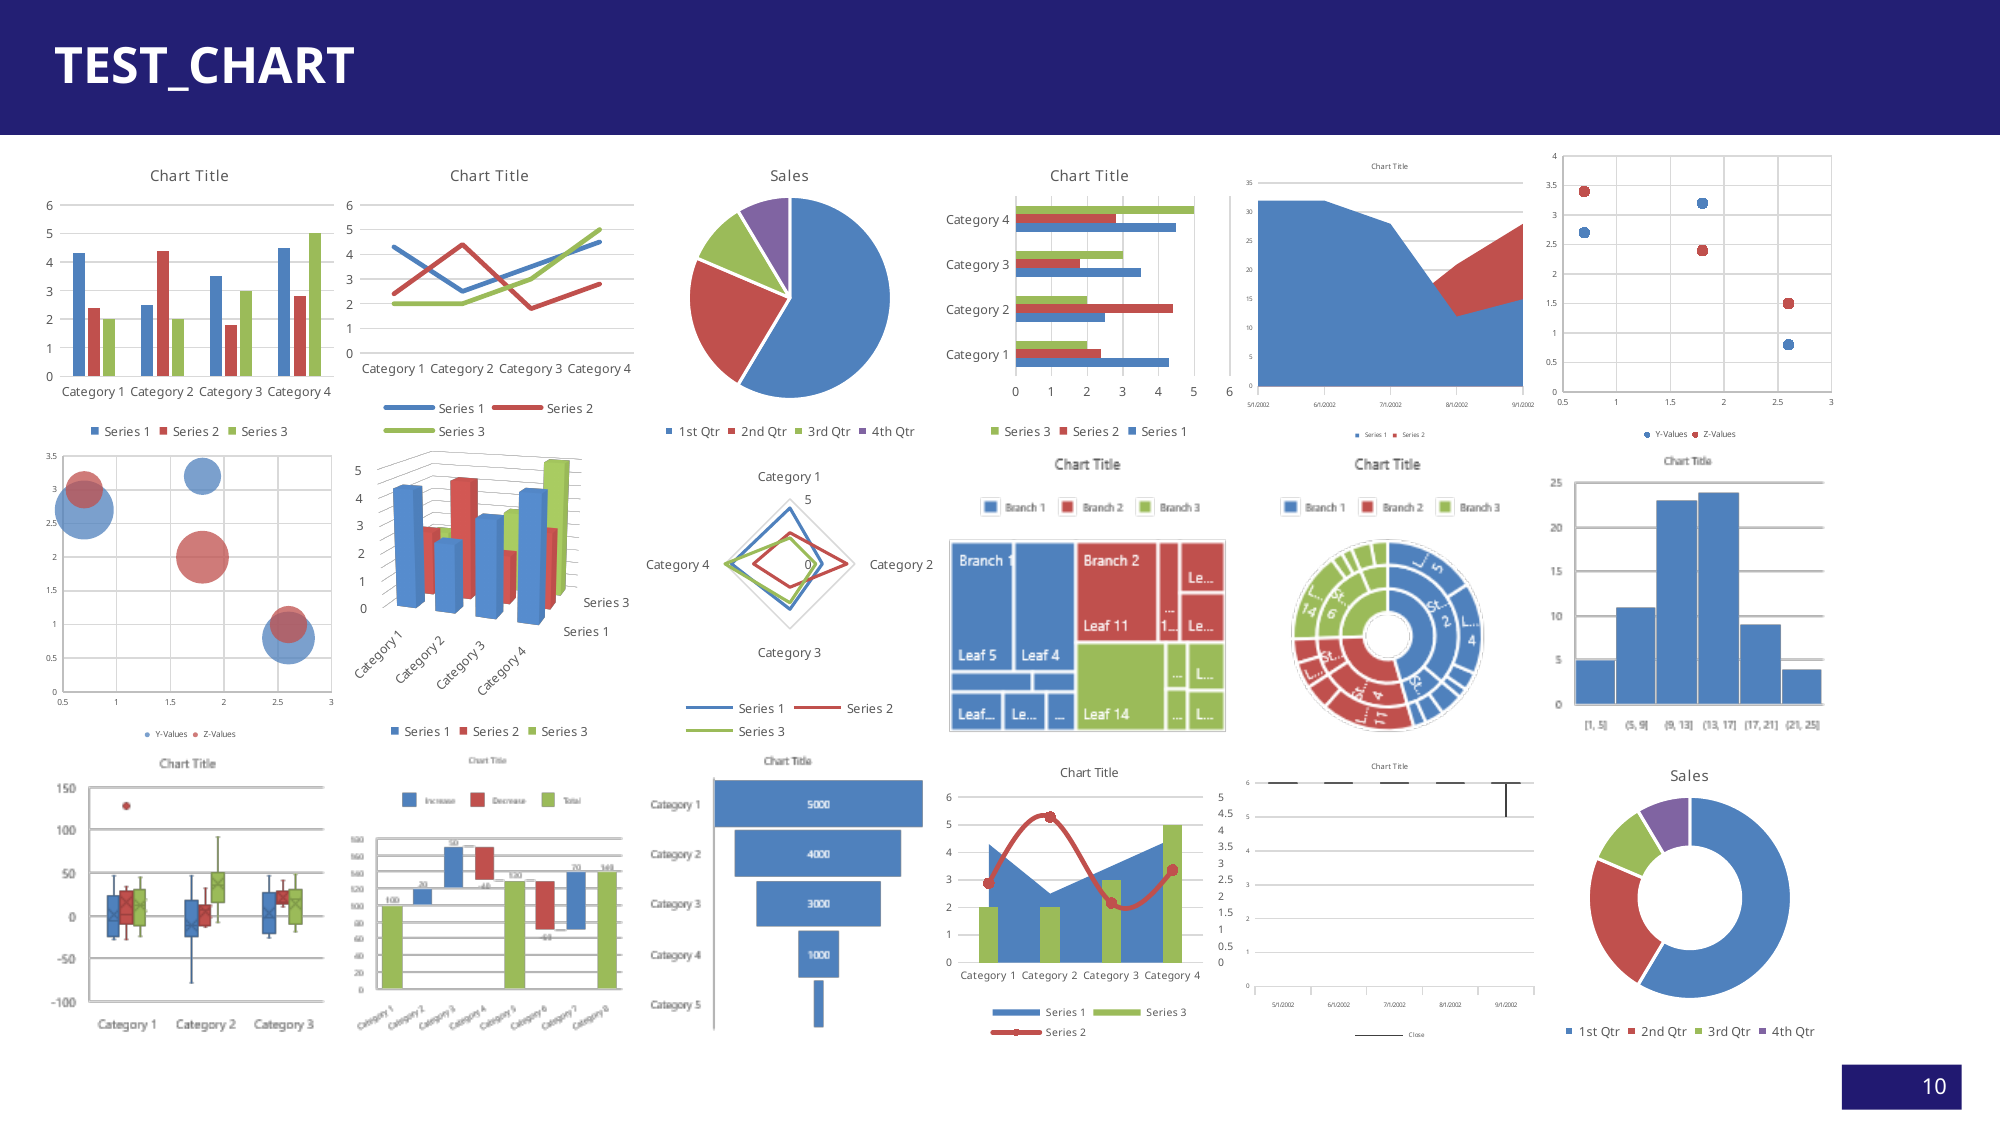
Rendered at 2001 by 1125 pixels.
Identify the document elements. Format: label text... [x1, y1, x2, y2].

title test_chart [39, 15, 1960, 120]
chart [39, 145, 1840, 1046]
picture [940, 446, 1840, 745]
picture [39, 746, 939, 1046]
